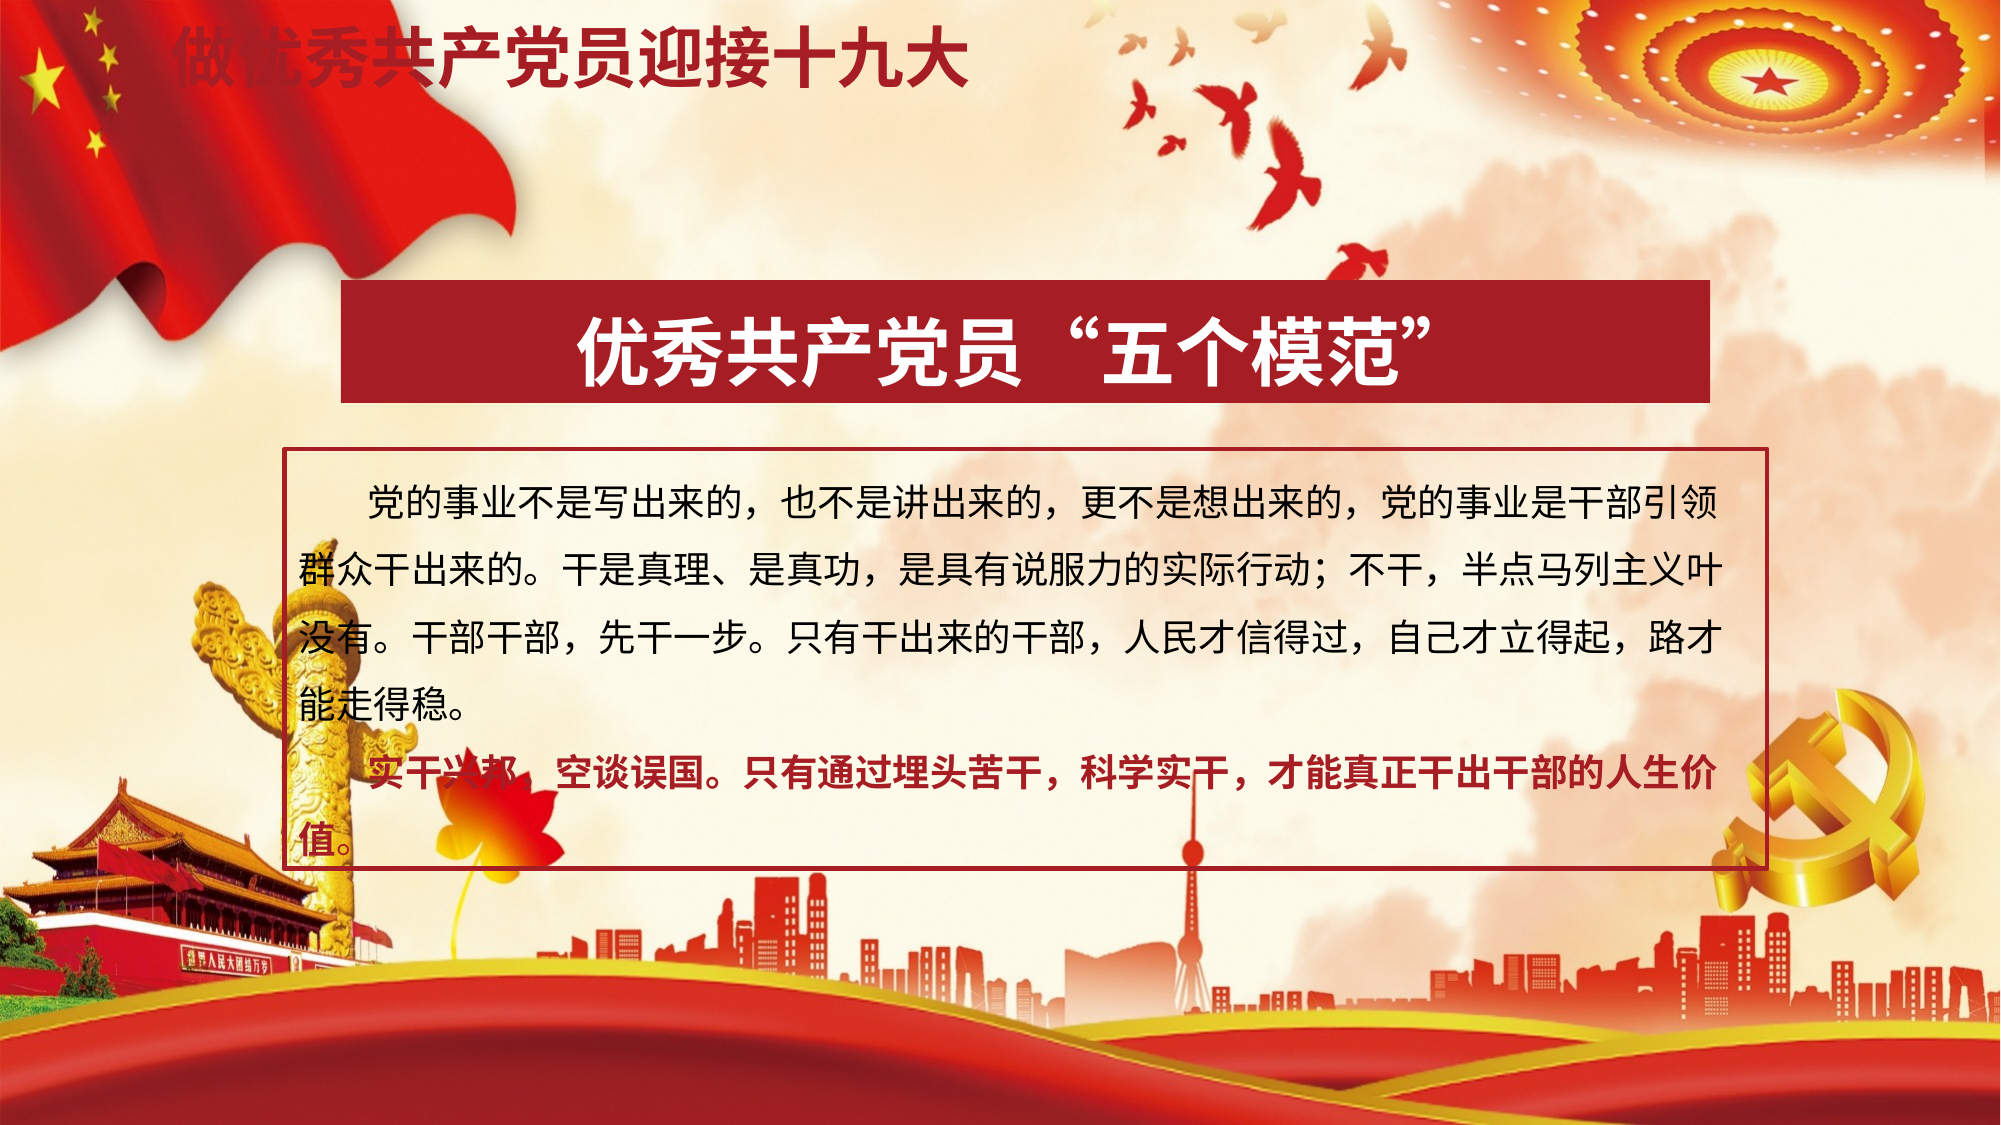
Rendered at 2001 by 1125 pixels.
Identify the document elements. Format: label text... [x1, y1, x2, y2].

picture [0, 0, 2001, 1125]
text_box 党的事业不是写出来的，也不是讲出来的，更不是想出来的，党的事业是干部引领群众干出来的。干是真理、是真功，是具有说服力的实际行动；不干，半点马列主义叶没有。干部干部，先干一步。只有干出来的干部，人民才信得过，自己才立得起，路才能走得稳。 实干兴邦，空谈误国。只有通过埋头苦干，科学实干，才能真正干出干部的人生价值。 [284, 449, 1767, 869]
title 做优秀共产党员迎接十九大 [155, 10, 1132, 113]
text_box 优秀共产党员“五个模范” [340, 280, 1711, 403]
